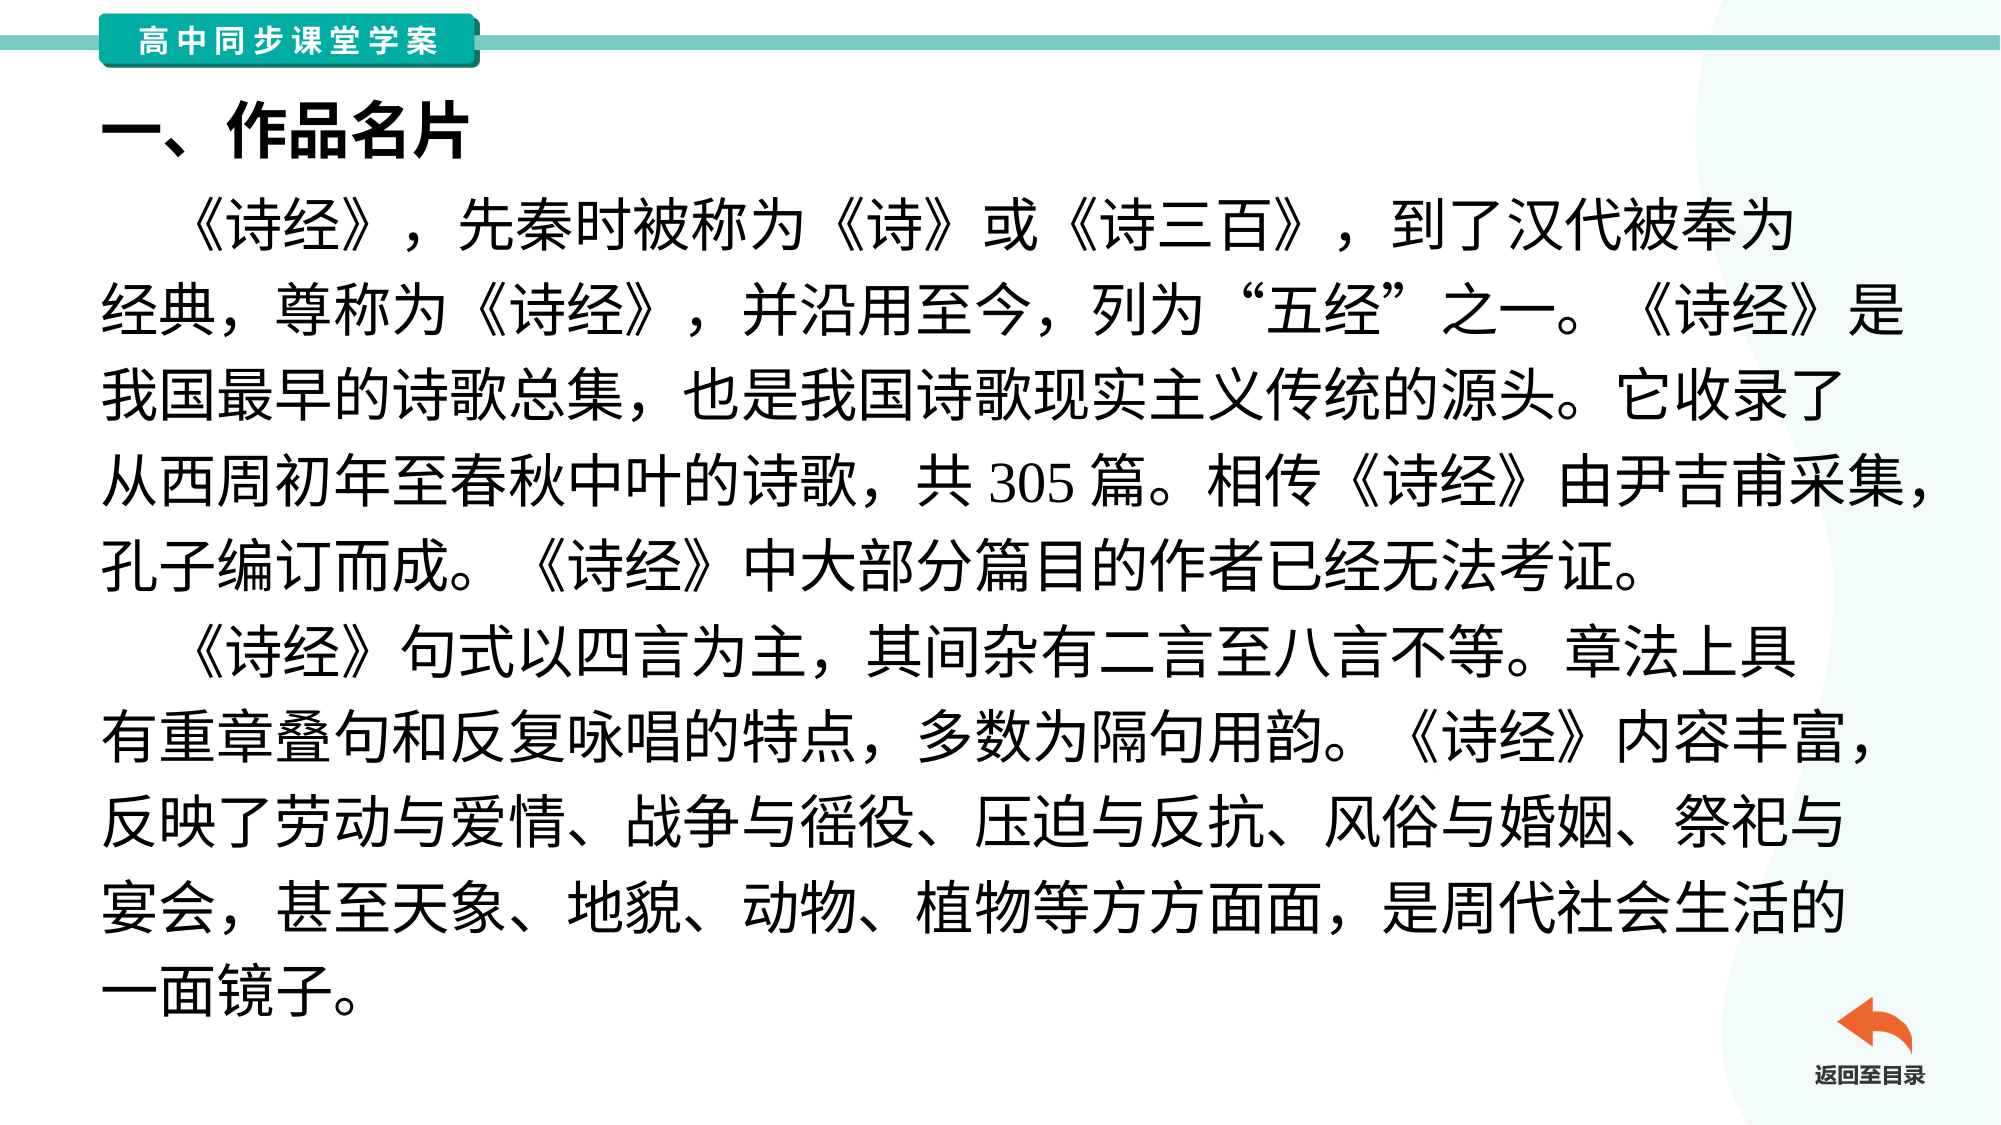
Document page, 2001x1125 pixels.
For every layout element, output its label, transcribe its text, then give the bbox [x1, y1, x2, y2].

text_box 一、作品名片 [100, 76, 1899, 161]
text_box 《诗经》，先秦时被称为《诗》或《诗三百》，到了汉代被奉为 经典，尊称为《诗经》，并沿用至今，列为“五经”之一。《诗经》是 我国最早的诗歌总集，也是我国诗歌现实主义传统的源头。它收录了 从西周初年至春秋中叶的诗歌，共305篇。相传《诗经》由尹吉甫采集， 孔子编订而成。《诗经》中大部分篇目的作者已经无法考证。 《诗经》句式以四言为主，其间杂有二言至八言不等。章法上具 有重章叠句和反复咏唱的特点，多数为隔句用韵。《诗经》内容丰富， 反映了劳动与爱情、战争与徭役、压迫与反抗、风俗与婚姻、祭祀与 宴会，甚至天象、地貌、动物、植物等方方面面，是周代社会生活的 一面镜子。#1.1 [100, 172, 1899, 1018]
picture [0, 0, 2000, 1125]
